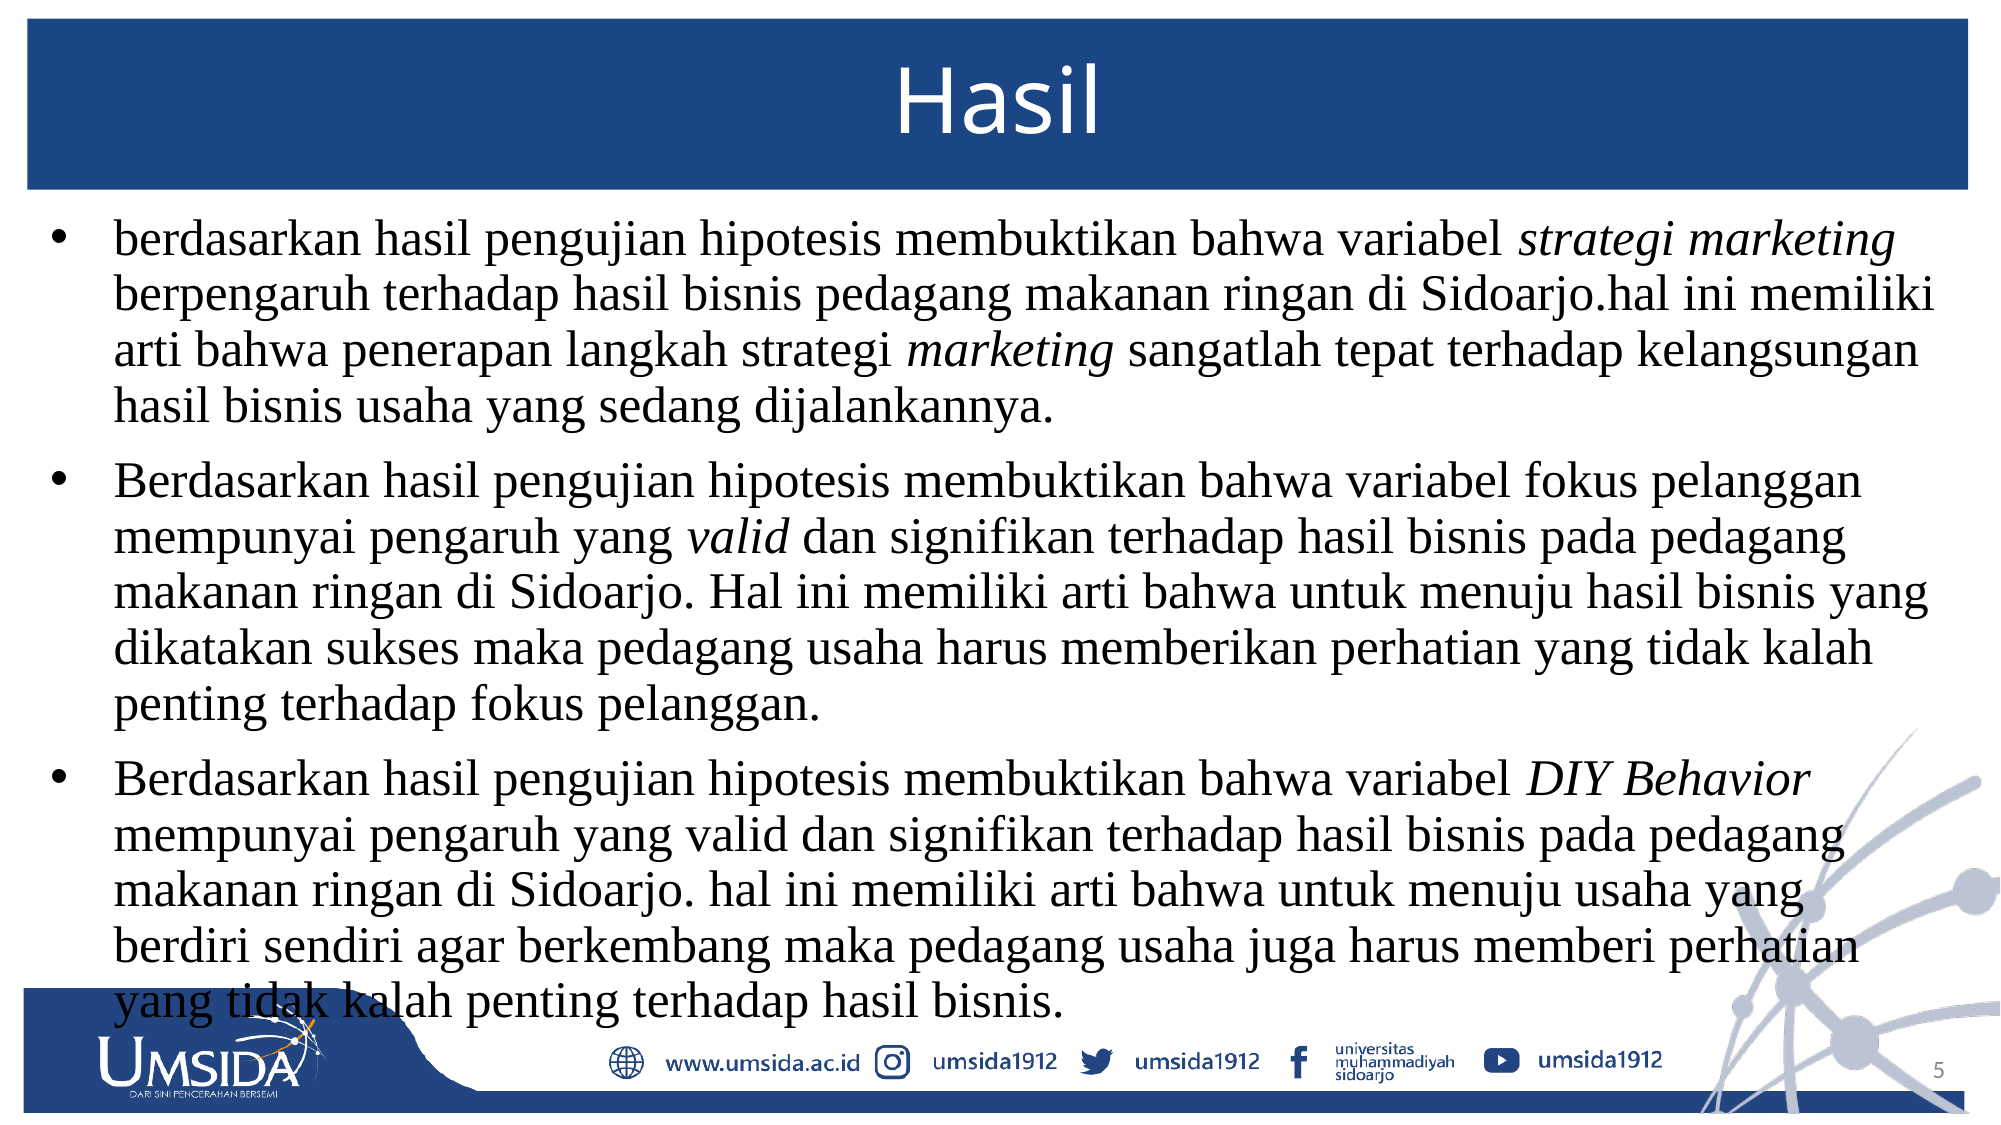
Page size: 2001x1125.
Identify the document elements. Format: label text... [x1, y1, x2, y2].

list berdasarkan hasil pengujian hipotesis membuktikan bahwa variabel strategi marketing berpengaruh terhadap hasil bisnis pedagang makanan ringan di Sidoarjo.hal ini memiliki arti bahwa penerapan langkah strategi marketing sangatlah tepat terhadap kelangsungan hasil bisnis usaha yang sedang dijalankannya. Berdasarkan hasil pengujian hipotesis membuktikan bahwa variabel fokus pelanggan mempunyai pengaruh yang valid dan signifikan terhadap hasil bisnis pada pedagang makanan ringan di Sidoarjo. Hal ini memiliki arti bahwa untuk menuju hasil bisnis yang dikatakan sukses maka pedagang usaha harus memberikan perhatian yang tidak kalah penting terhadap fokus pelanggan. Berdasarkan hasil pengujian hipotesis membuktikan bahwa variabel DIY Behavior mempunyai pengaruh yang valid dan signifikan terhadap hasil bisnis pada pedagang makanan ringan di Sidoarjo. hal ini memiliki arti bahwa untuk menuju usaha yang berdiri sendiri agar berkembang maka pedagang usaha juga harus memberi perhatian yang tidak kalah penting terhadap hasil bisnis. [27, 203, 1969, 1039]
title Hasil [27, 18, 1969, 190]
picture [23, 51, 2001, 1114]
